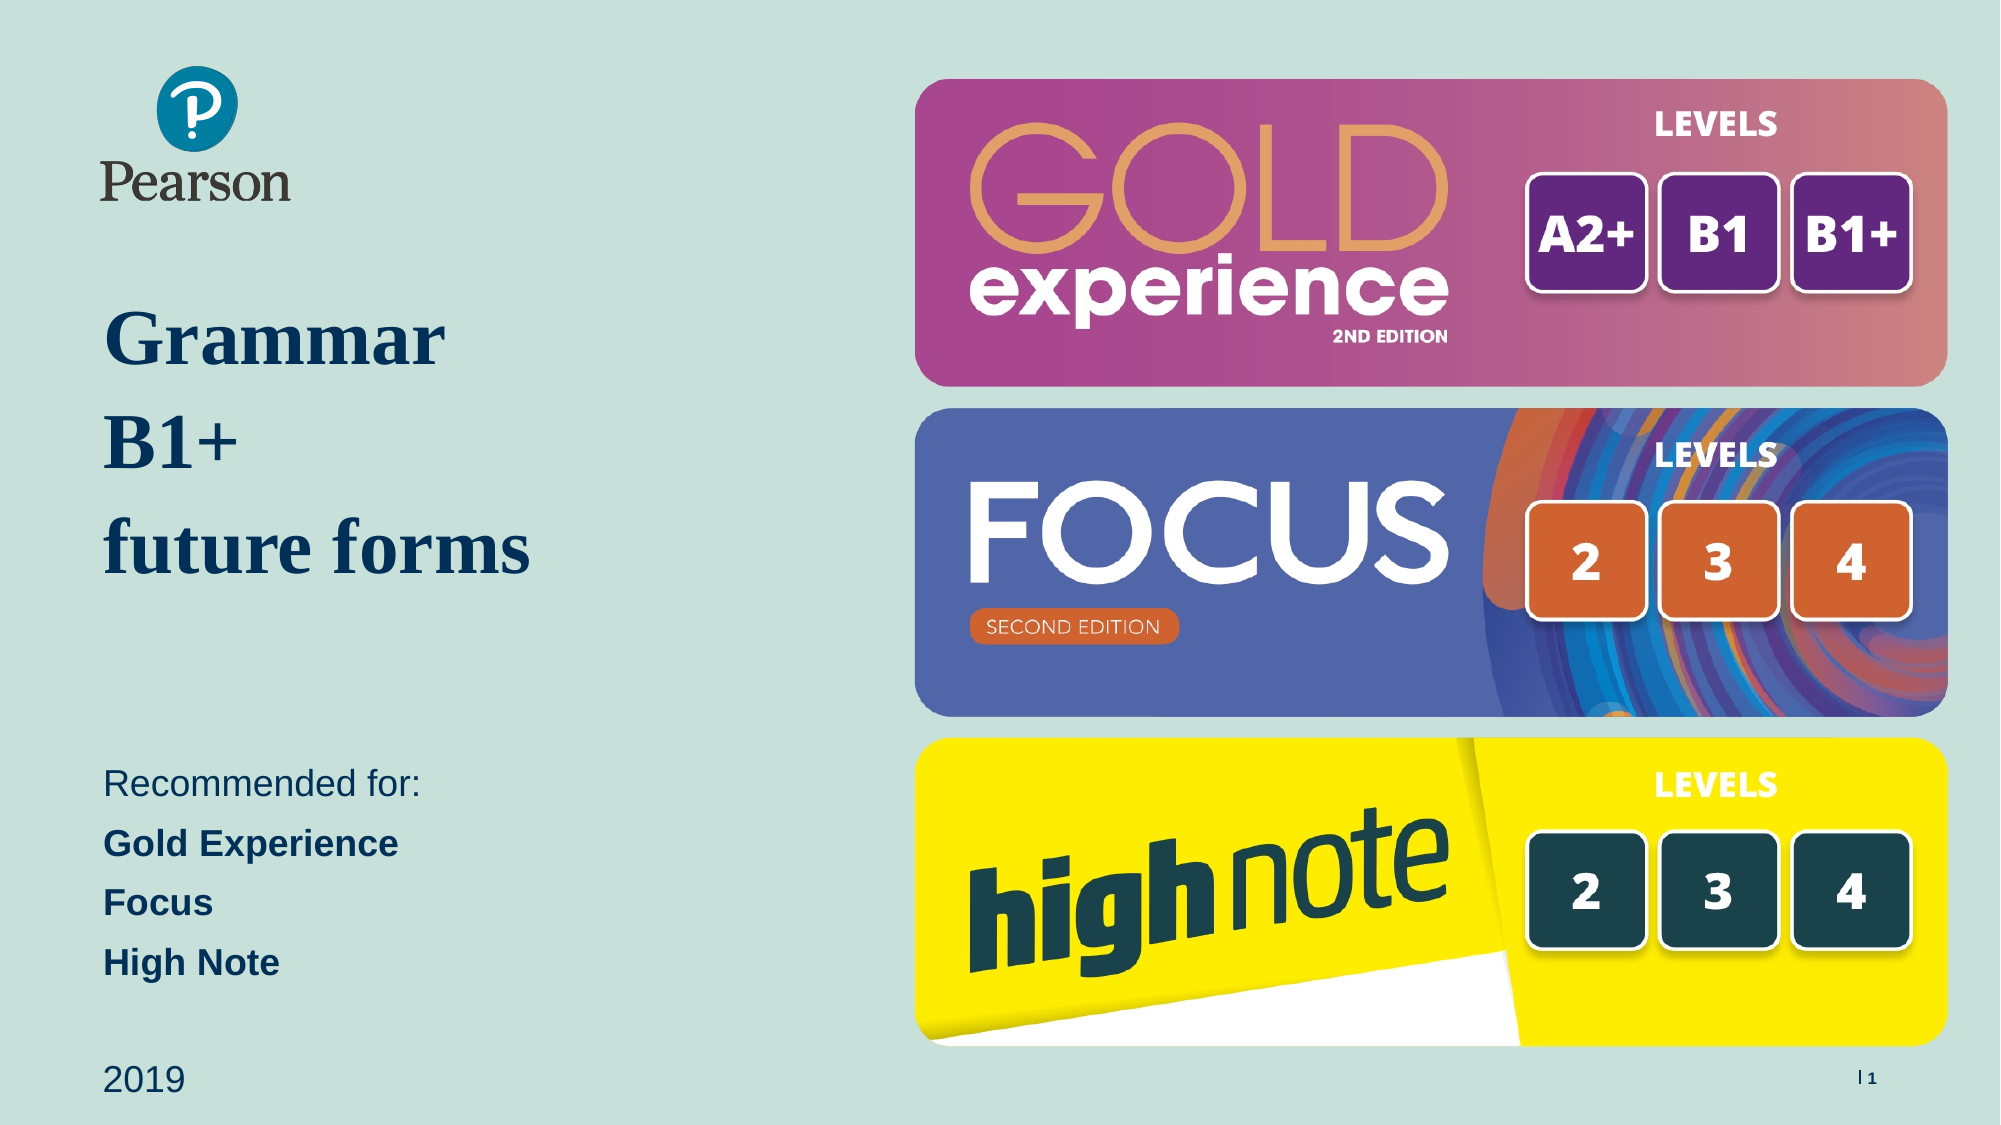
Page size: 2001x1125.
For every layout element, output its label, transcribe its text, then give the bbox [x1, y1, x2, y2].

text_box Recommended for: Gold Experience Focus High Note [103, 743, 857, 930]
slide_number 1 [1867, 1068, 1896, 1087]
list 2019 [102, 1045, 970, 1093]
picture [0, 0, 2001, 1125]
title Grammar B1+ future forms [103, 275, 921, 615]
